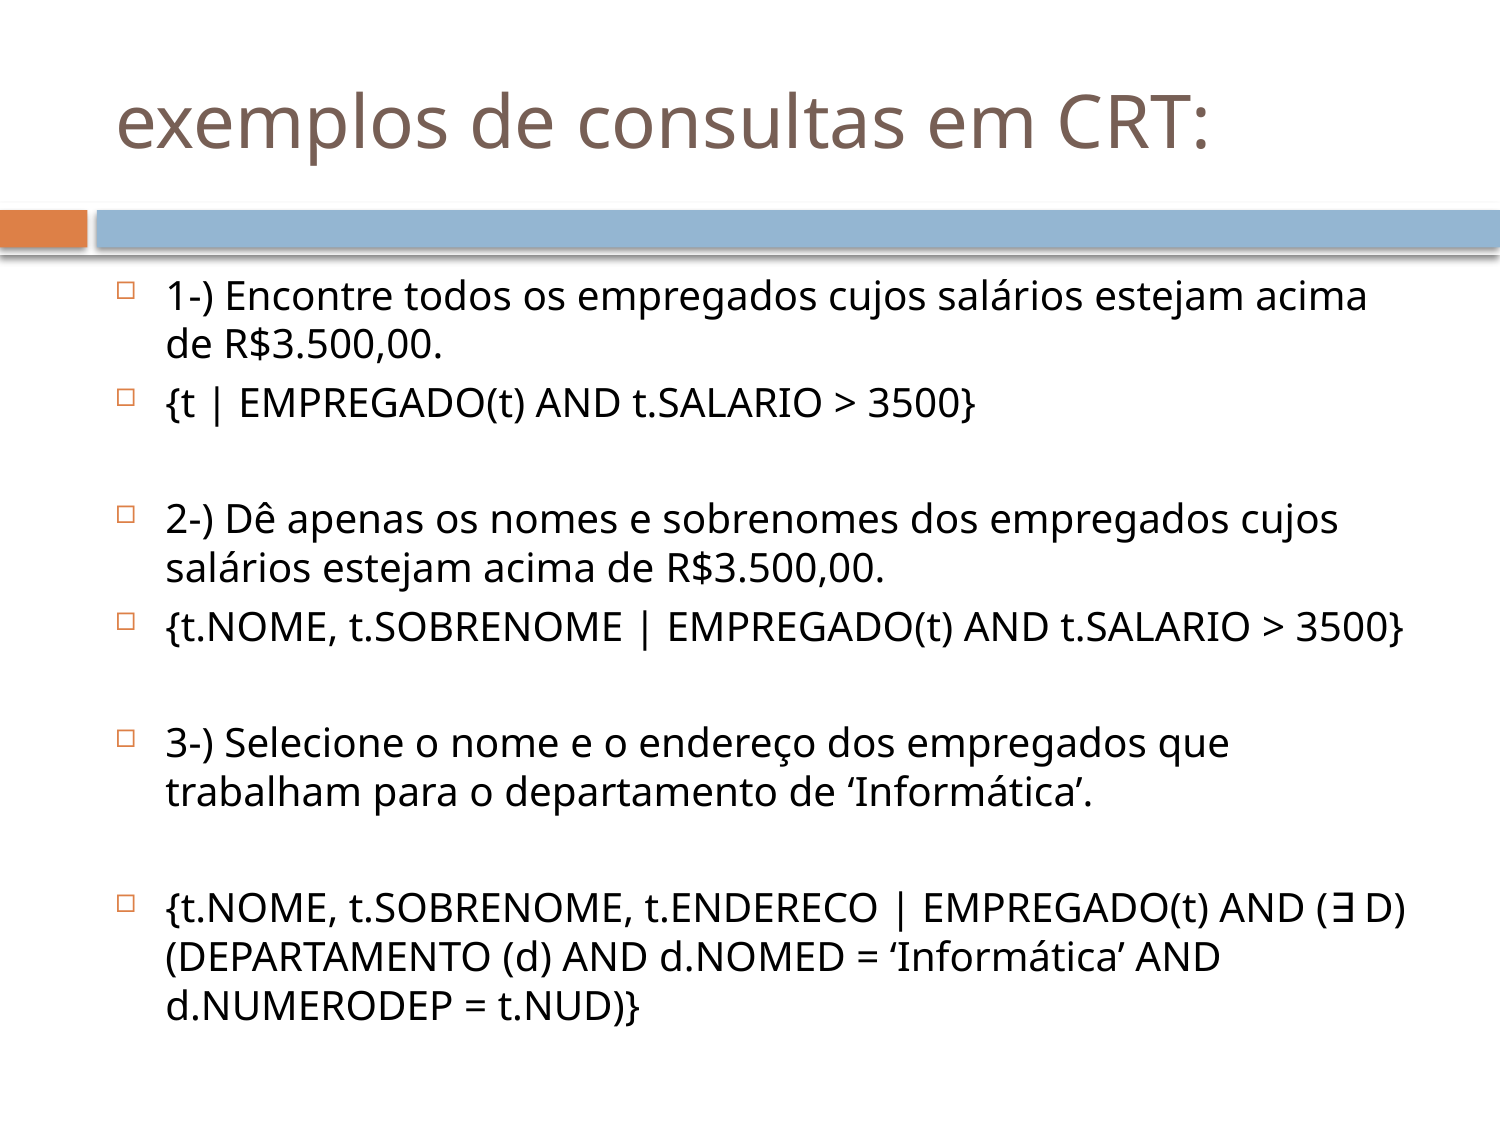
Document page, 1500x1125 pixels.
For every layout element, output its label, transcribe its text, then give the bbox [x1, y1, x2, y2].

list 1-) Encontre todos os empregados cujos salários estejam acima de R$3.500,00. {t | EMPREGADO(t) AND t.SALARIO > 3500} 2-) Dê apenas os nomes e sobrenomes dos empregados cujos salários estejam acima de R$3.500,00. {t.NOME, t.SOBRENOME | EMPREGADO(t) AND t.SALARIO > 3500} 3-) Selecione o nome e o endereço dos empregados que trabalham para o departamento de ‘Informática’. {t.NOME, t.SOBRENOME, t.ENDERECO | EMPREGADO(t) AND (∃ D) (DEPARTAMENTO (d) AND d.NOMED = ‘Informática’ AND d.NUMERODEP = t.NUD)} [100, 262, 1438, 1038]
title exemplos de consultas em CRT: [100, 37, 1438, 200]
